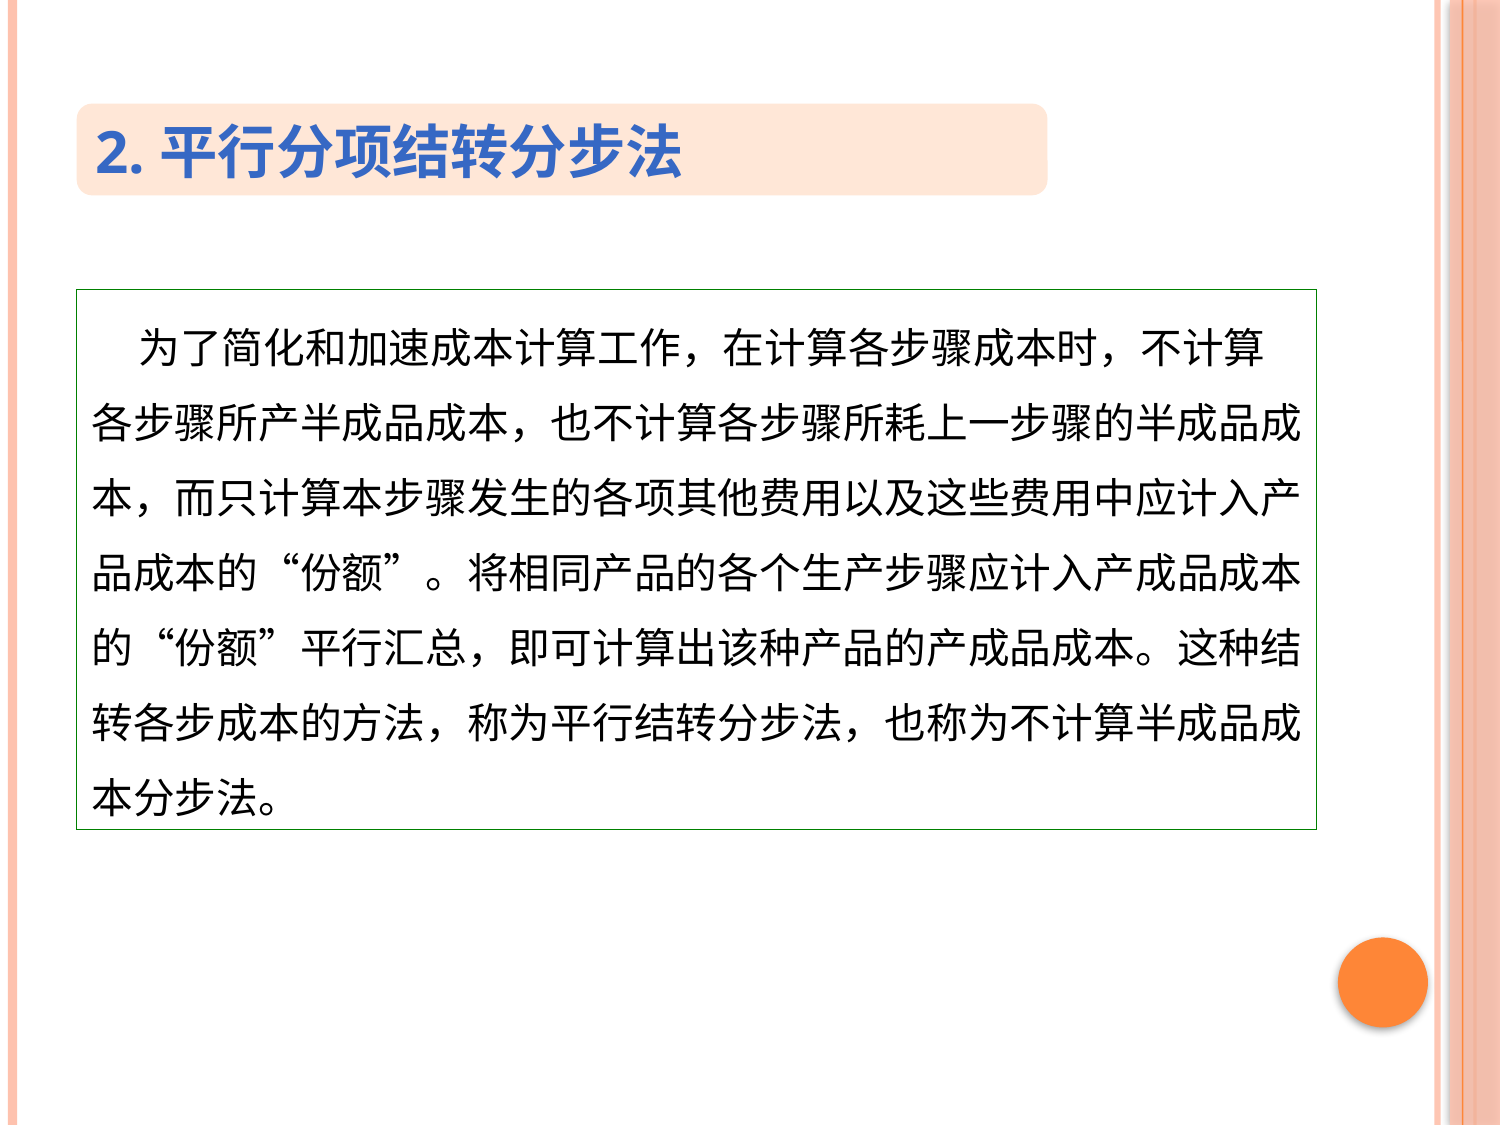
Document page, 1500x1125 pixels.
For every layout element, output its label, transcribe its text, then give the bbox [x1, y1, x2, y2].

text_box 为了简化和加速成本计算工作，在计算各步骤成本时，不计算各步骤所产半成品成本，也不计算各步骤所耗上一步骤的半成品成本，而只计算本步骤发生的各项其他费用以及这些费用中应计入产品成本的“份额”。将相同产品的各个生产步骤应计入产成品成本的“份额”平行汇总，即可计算出该种产品的产成品成本。这种结转各步成本的方法，称为平行结转分步法，也称为不计算半成品成本分步法。 [76, 289, 1317, 830]
text_box 2.平行分项结转分步法 [76, 103, 1048, 196]
